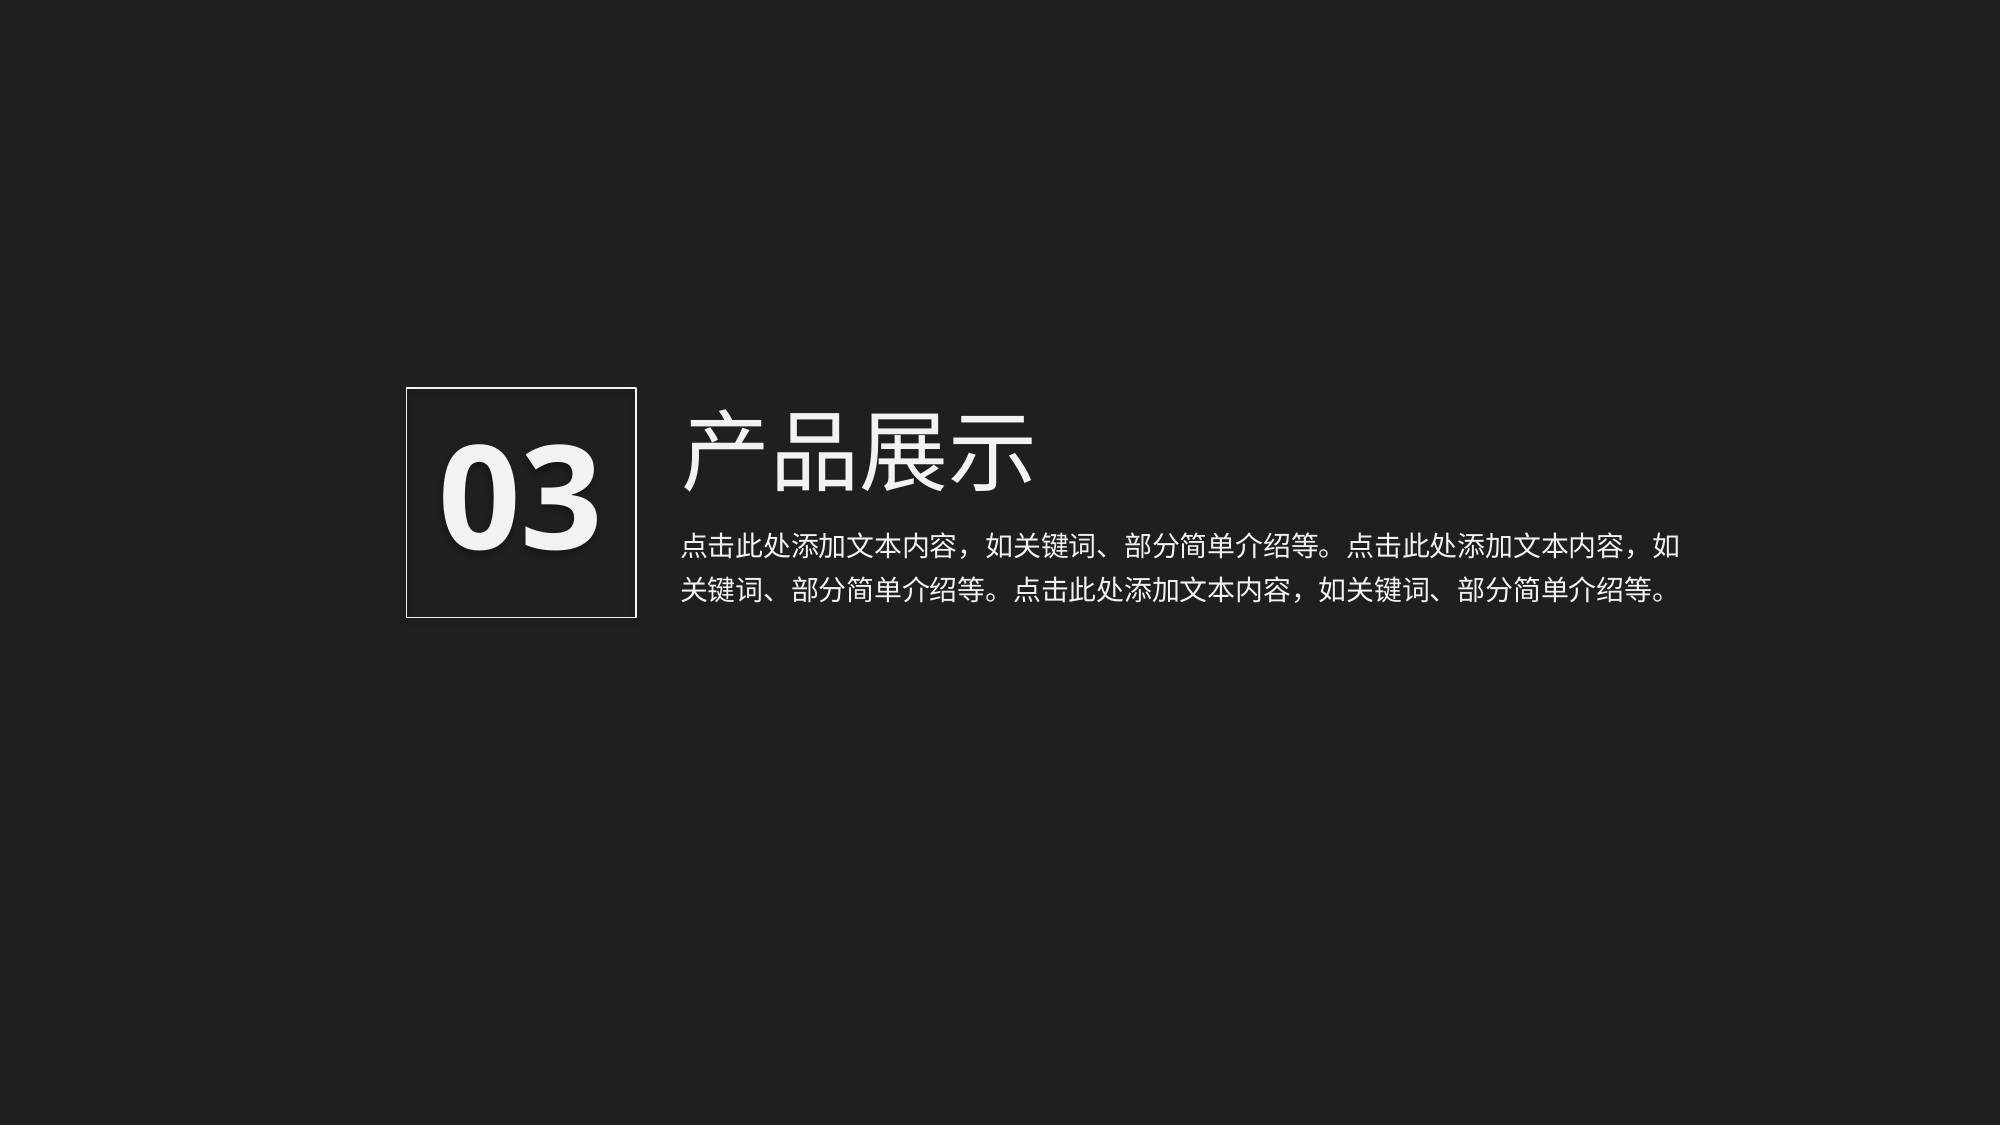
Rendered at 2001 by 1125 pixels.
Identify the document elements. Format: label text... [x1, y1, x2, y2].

text_box 03 [406, 387, 637, 618]
text_box 产品展示 [666, 387, 1053, 510]
text_box 点击此处添加文本内容，如关键词、部分简单介绍等。点击此处添加文本内容，如关键词、部分简单介绍等。点击此处添加文本内容，如关键词、部分简单介绍等。 [665, 511, 1712, 613]
